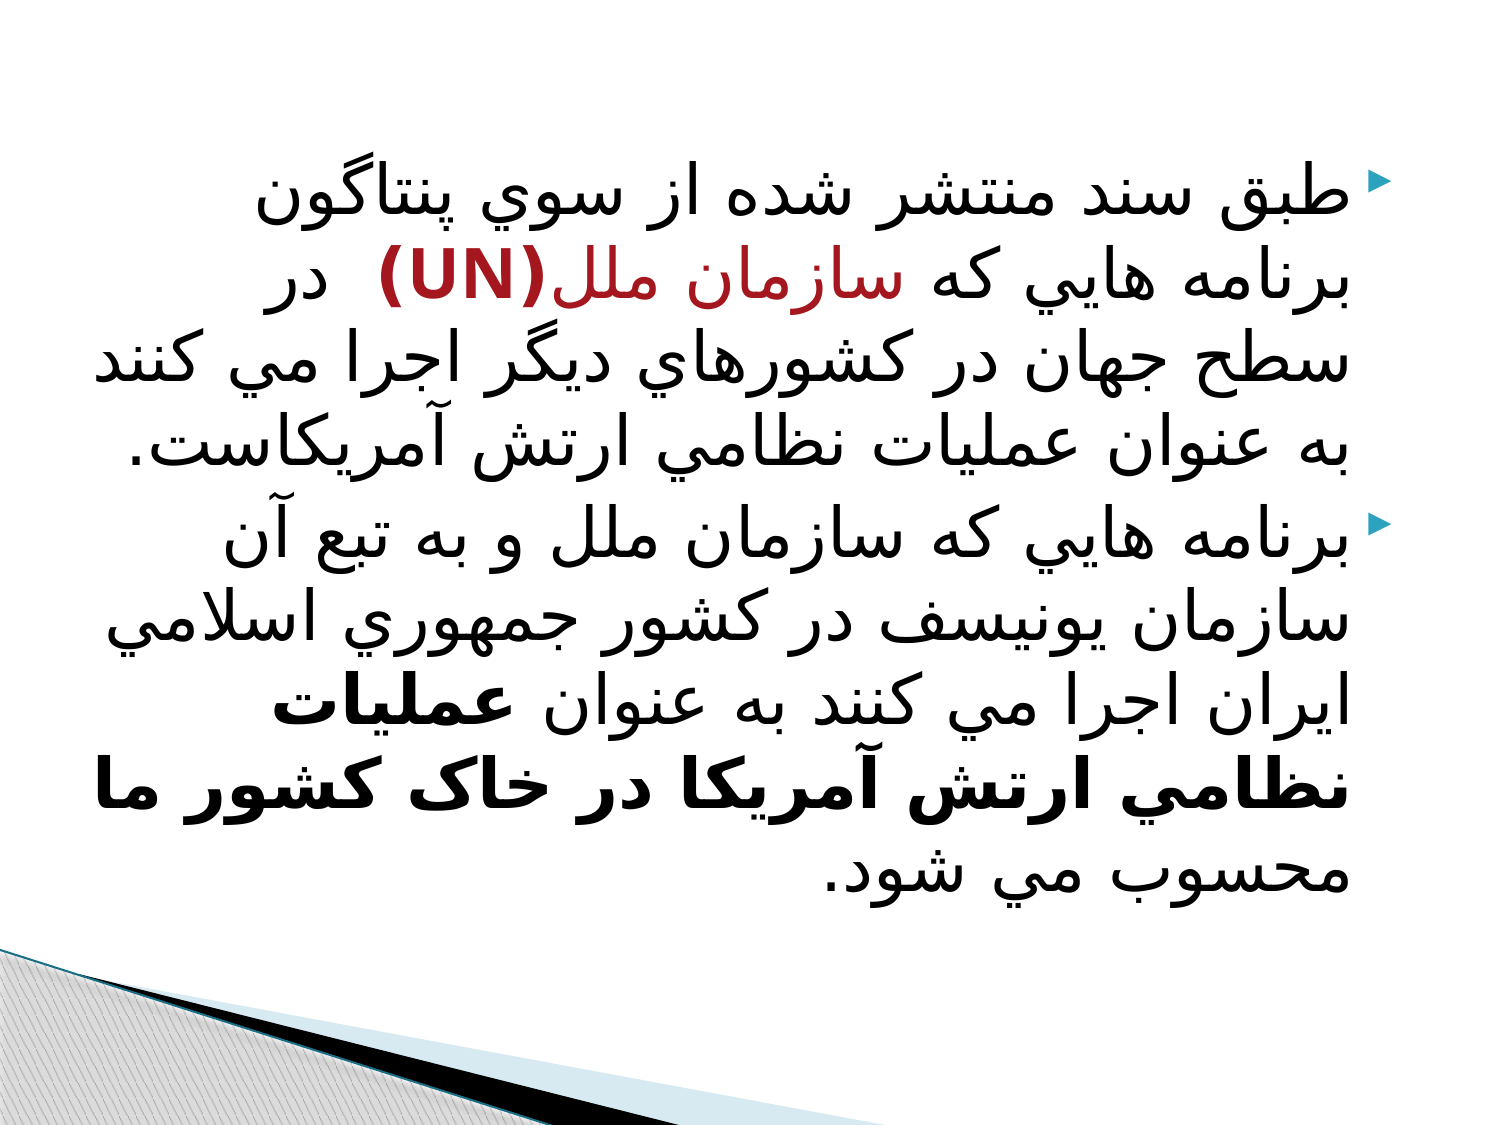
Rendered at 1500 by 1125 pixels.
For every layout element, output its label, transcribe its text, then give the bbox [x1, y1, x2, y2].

list طبق سند منتشر شده از سوي پنتاگون برنامه هايي كه سازمان ملل(UN) در سطح جهان در كشورهاي ديگر اجرا مي كنند به عنوان عمليات نظامي ارتش آمريكاست. برنامه هايي که سازمان ملل و به تبع آن سازمان يونيسف در کشور جمهوري اسلامي ايران اجرا مي کنند به عنوان عمليات نظامي ارتش آمريکا در خاک کشور ما محسوب مي شود. [75, 137, 1425, 986]
